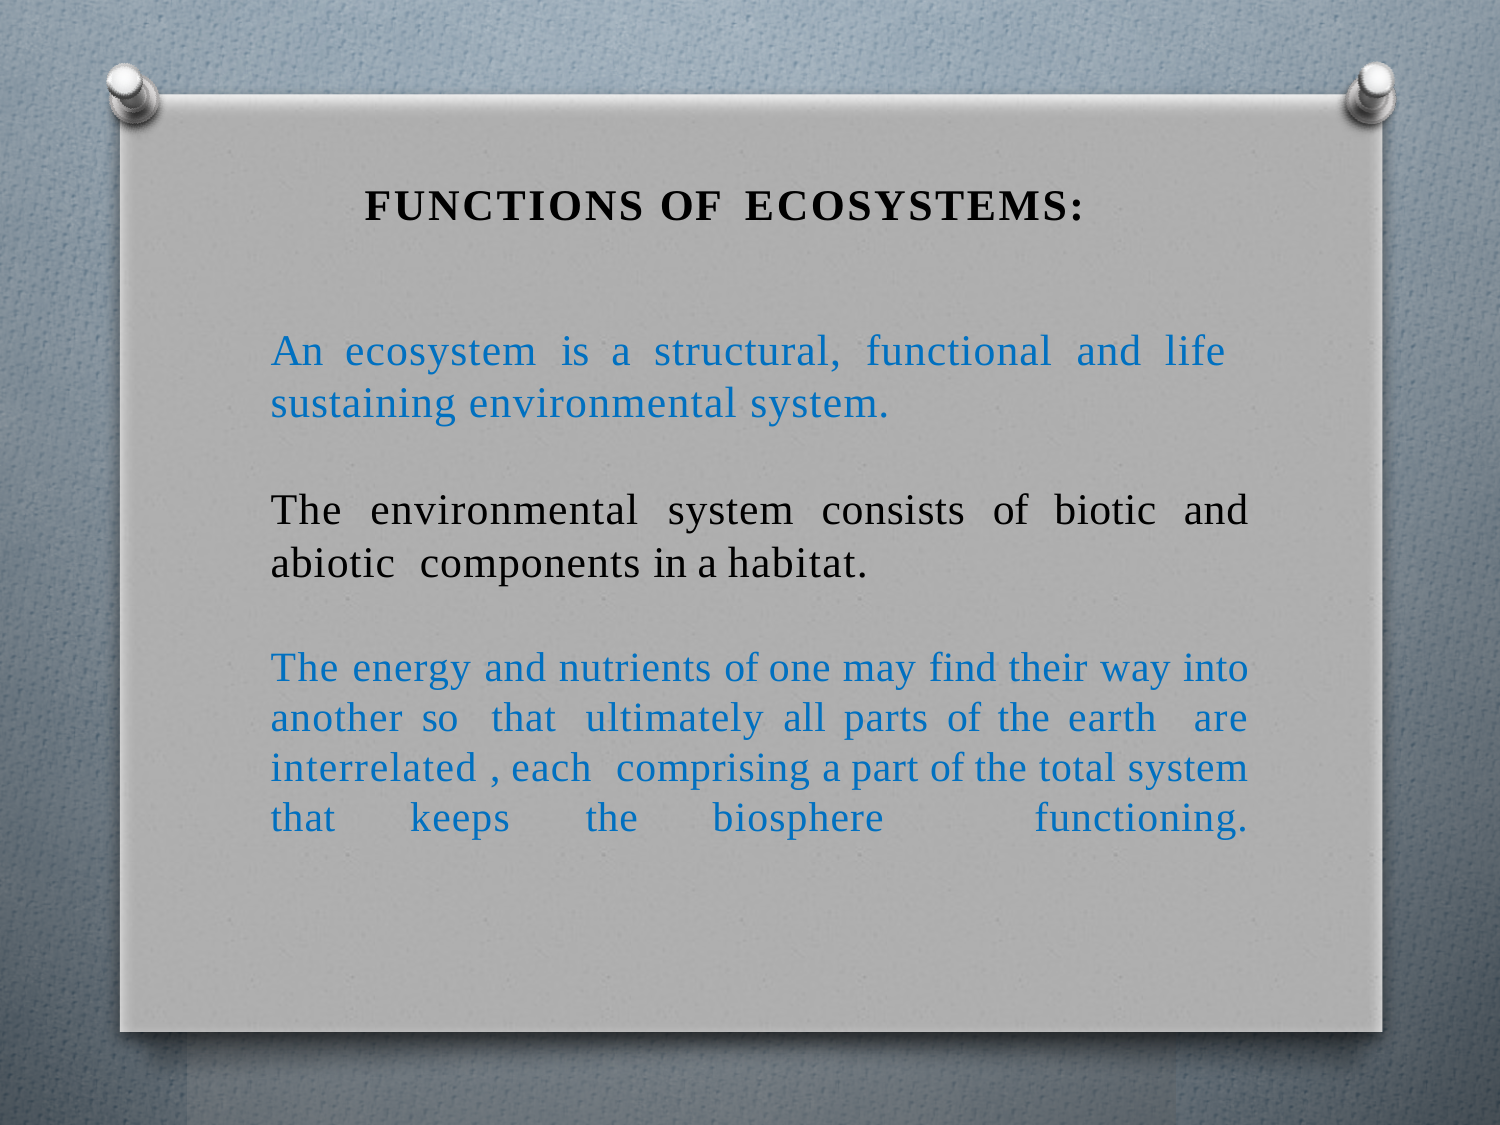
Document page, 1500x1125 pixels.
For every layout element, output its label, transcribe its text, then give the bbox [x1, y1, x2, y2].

picture [1317, 35, 1439, 156]
text_box FUNCTIONS OF ECOSYSTEMS: An ecosystem is a structural, functional and life sustaining environmental system. The environmental system consists of biotic and abiotic components in a habitat. The energy and nutrients of one may find their way into another so that ultimately all parts of the earth are interrelated , each comprising a part of the total system that keeps the biosphere functioning. [212, 174, 1250, 893]
picture [75, 29, 198, 153]
